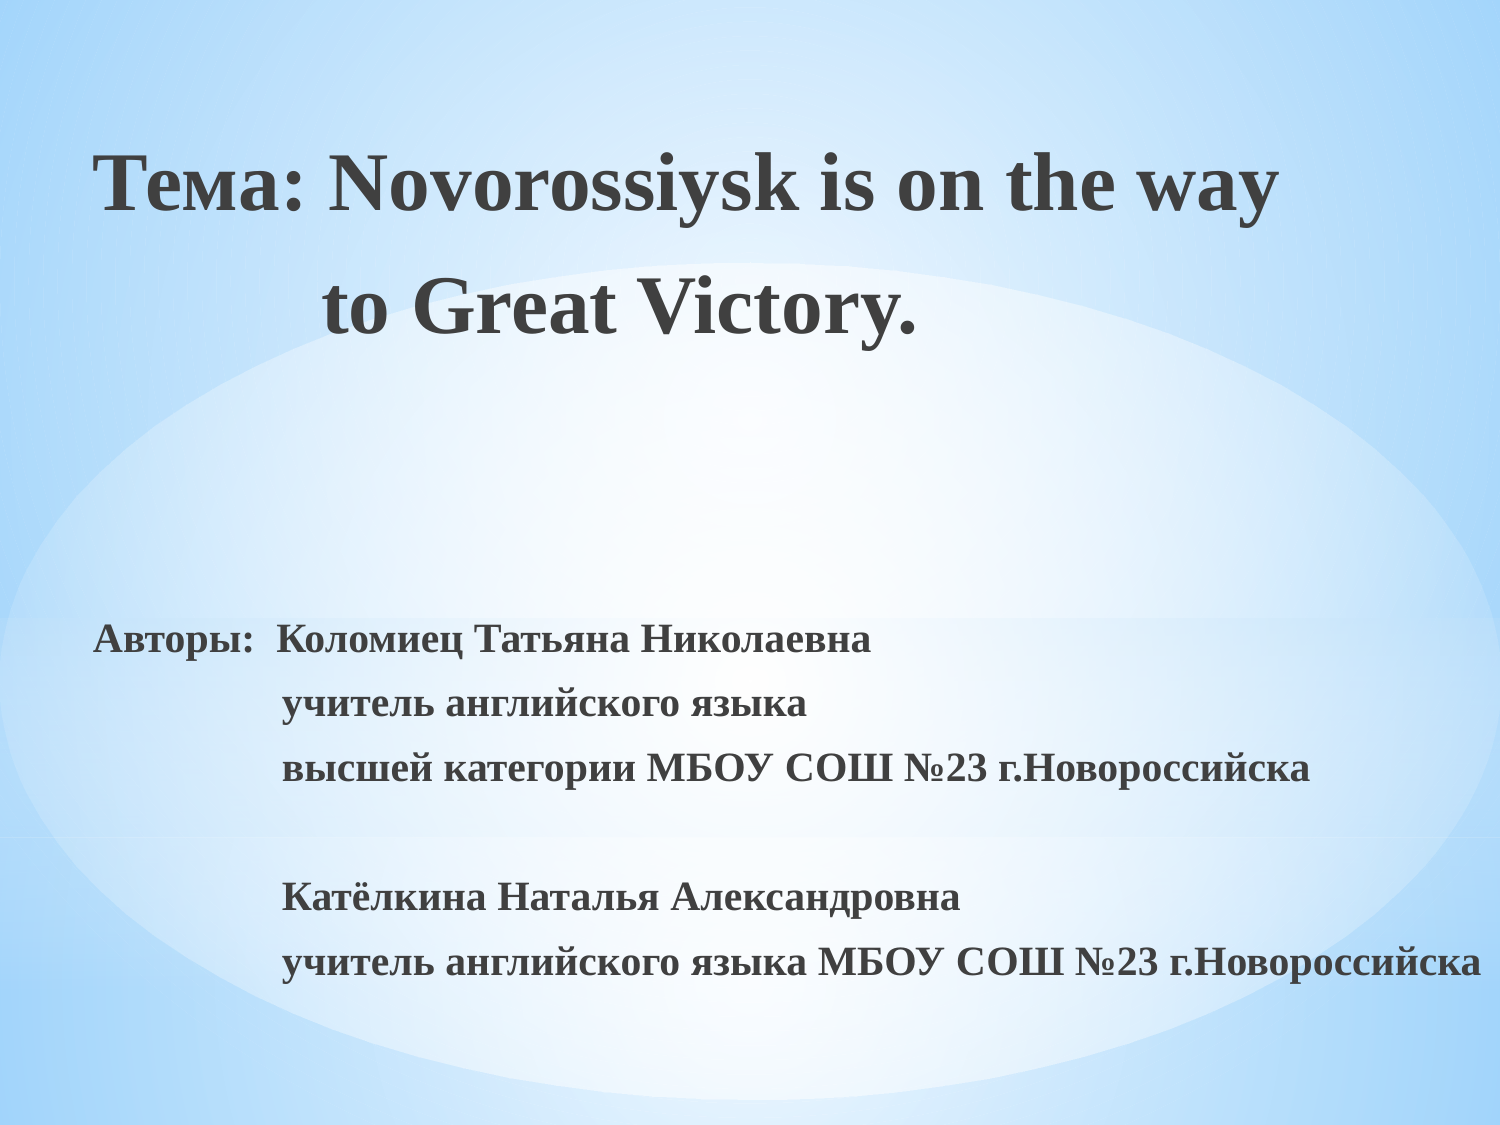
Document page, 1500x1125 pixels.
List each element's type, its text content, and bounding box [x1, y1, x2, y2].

list Тема: Novorossiysk is on the way to Great Victory. Авторы: Коломиец Татьяна Николаевна учитель английского языка высшей категории МБОУ СОШ №23 г.Новороссийска Катёлкина Наталья Александровна учитель английского языка МБОУ СОШ №23 г.Новороссийска [70, 120, 1500, 1125]
